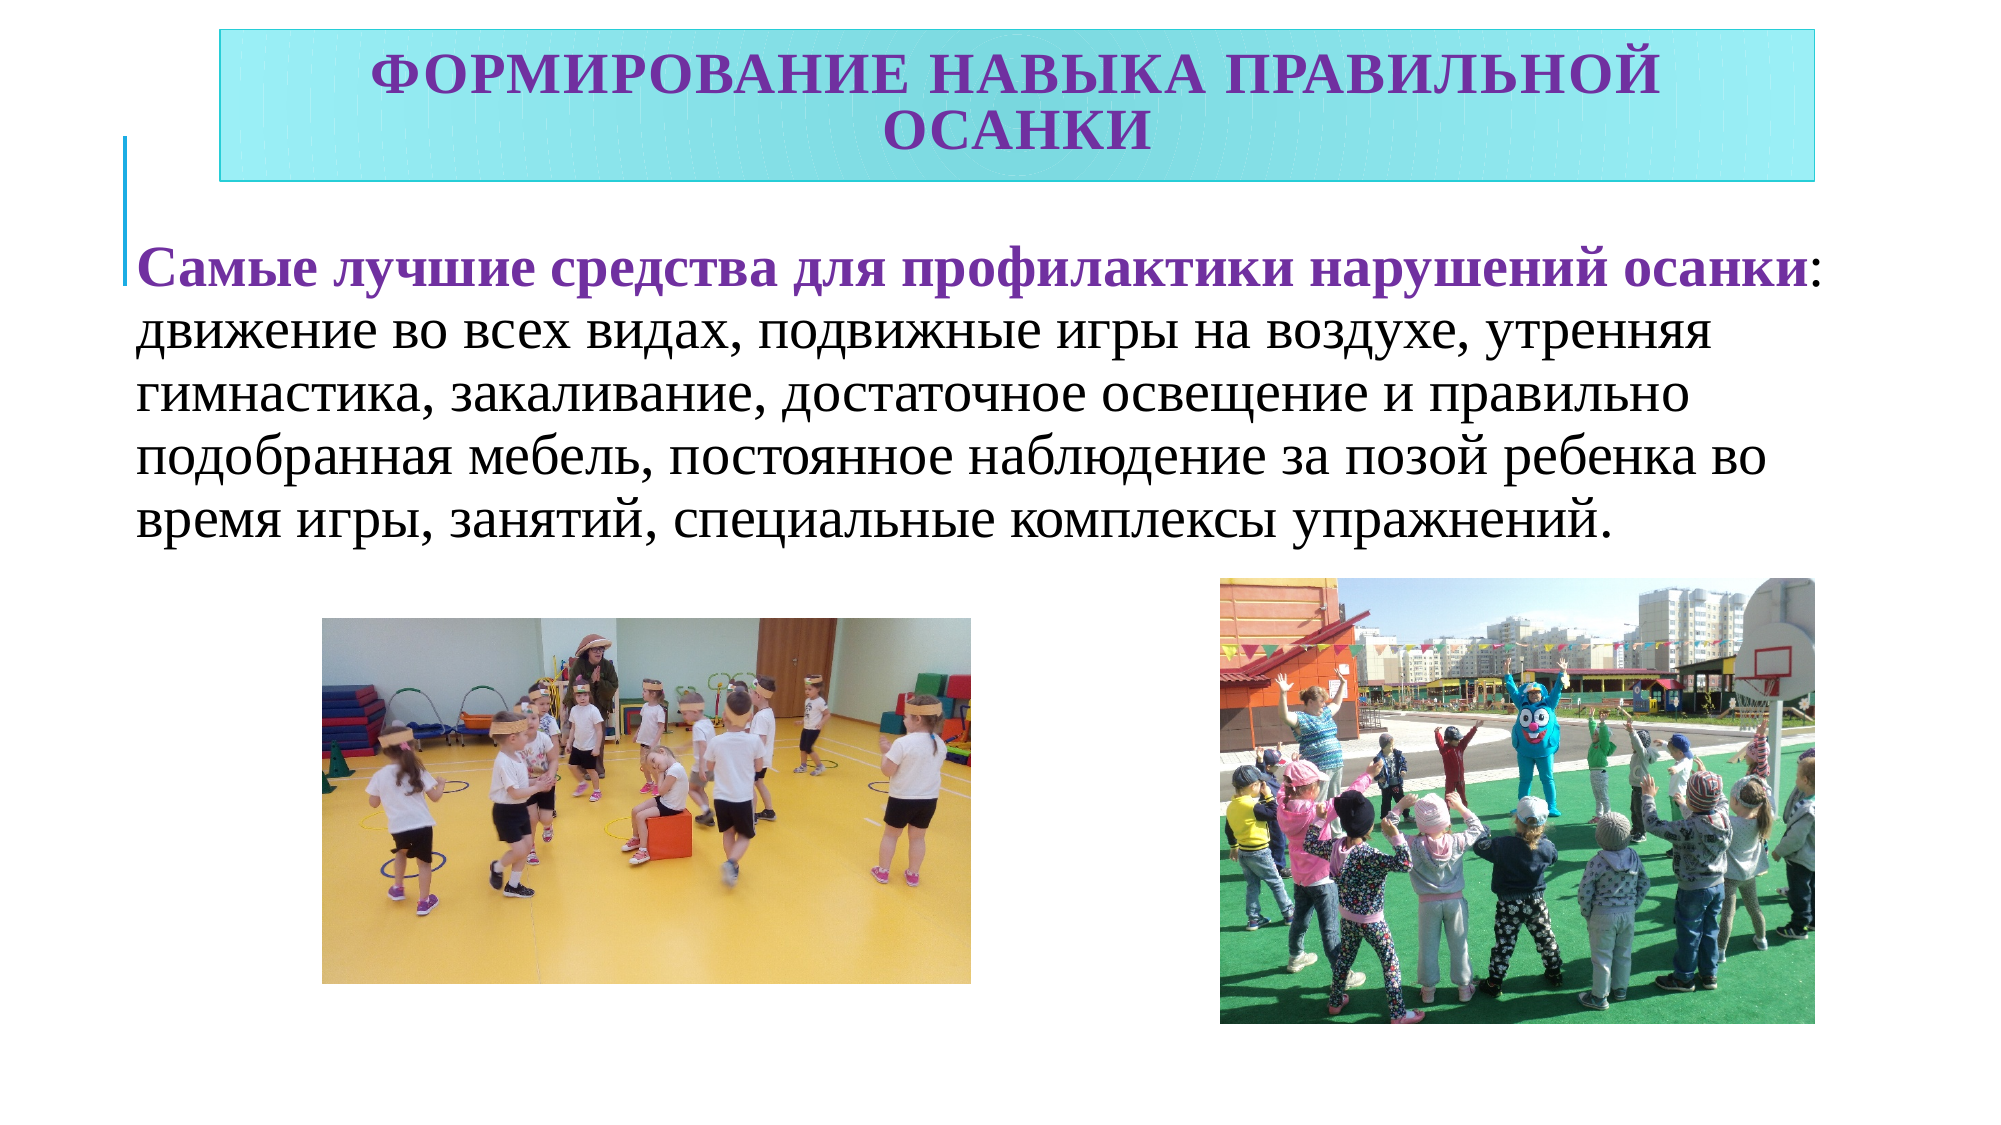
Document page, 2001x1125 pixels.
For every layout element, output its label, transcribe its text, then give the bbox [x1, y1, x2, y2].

title Формирование навыка правильной осанки [219, 29, 1815, 182]
list Самые лучшие средства для профилактики нарушений осанки: движение во всех видах, подвижные игры на воздухе, утренняя гимнастика, закаливание, достаточное освещение и правильно подобранная мебель, постоянное наблюдение за позой ребенка во время игры, занятий, специальные комплексы упражнений. [113, 228, 1902, 492]
picture [1219, 578, 1815, 1025]
picture [321, 618, 971, 984]
